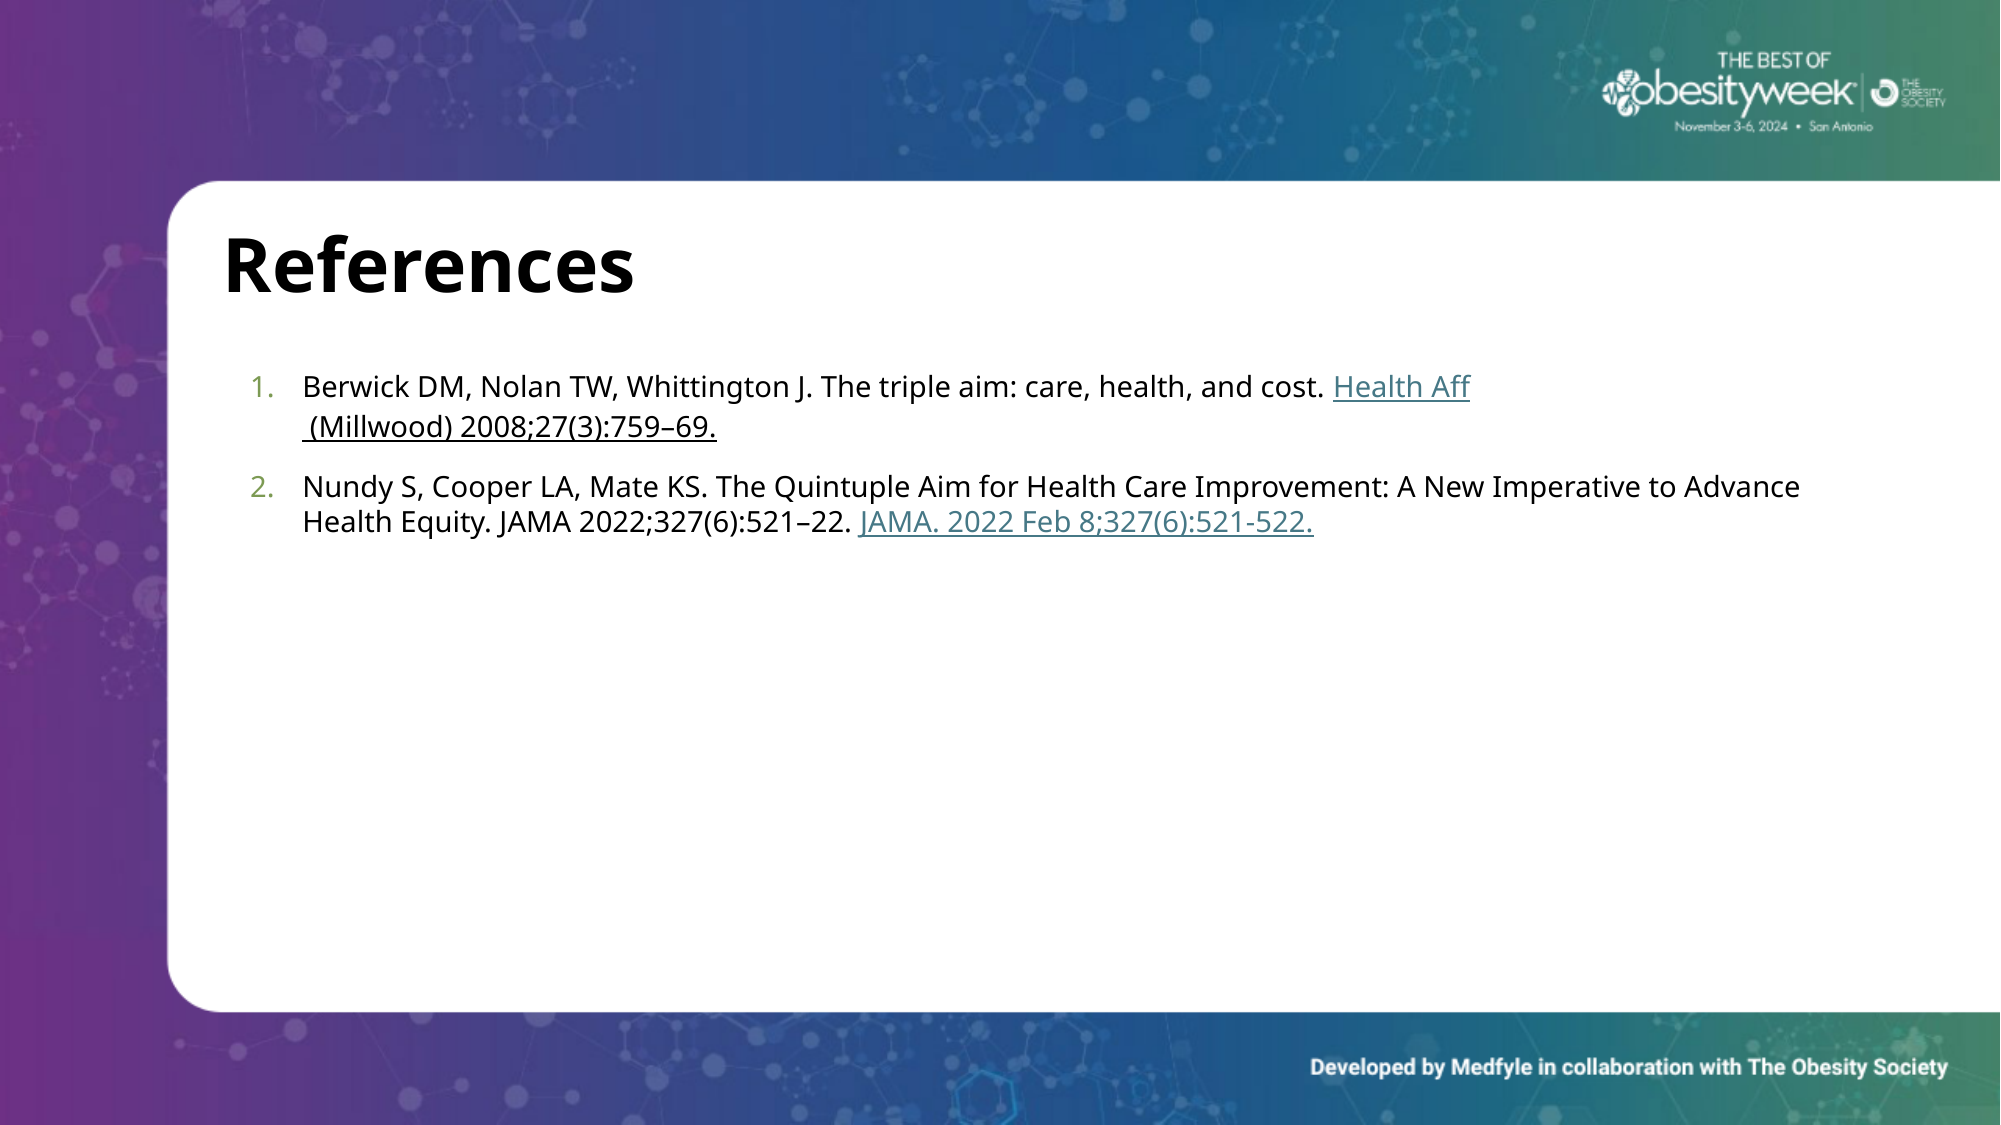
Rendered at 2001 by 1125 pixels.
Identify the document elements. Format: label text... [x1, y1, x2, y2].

title References [207, 211, 1918, 326]
picture [0, 0, 2000, 1125]
list Berwick DM, Nolan TW, Whittington J. The triple aim: care, health, and cost. Health Aff (Millwood) 2008;27(3):759–69. Nundy S, Cooper LA, Mate KS. The Quintuple Aim for Health Care Improvement: A New Imperative to Advance Health Equity. JAMA 2022;327(6):521–22. JAMA. 2022 Feb 8;327(6):521-522. [212, 360, 1863, 914]
